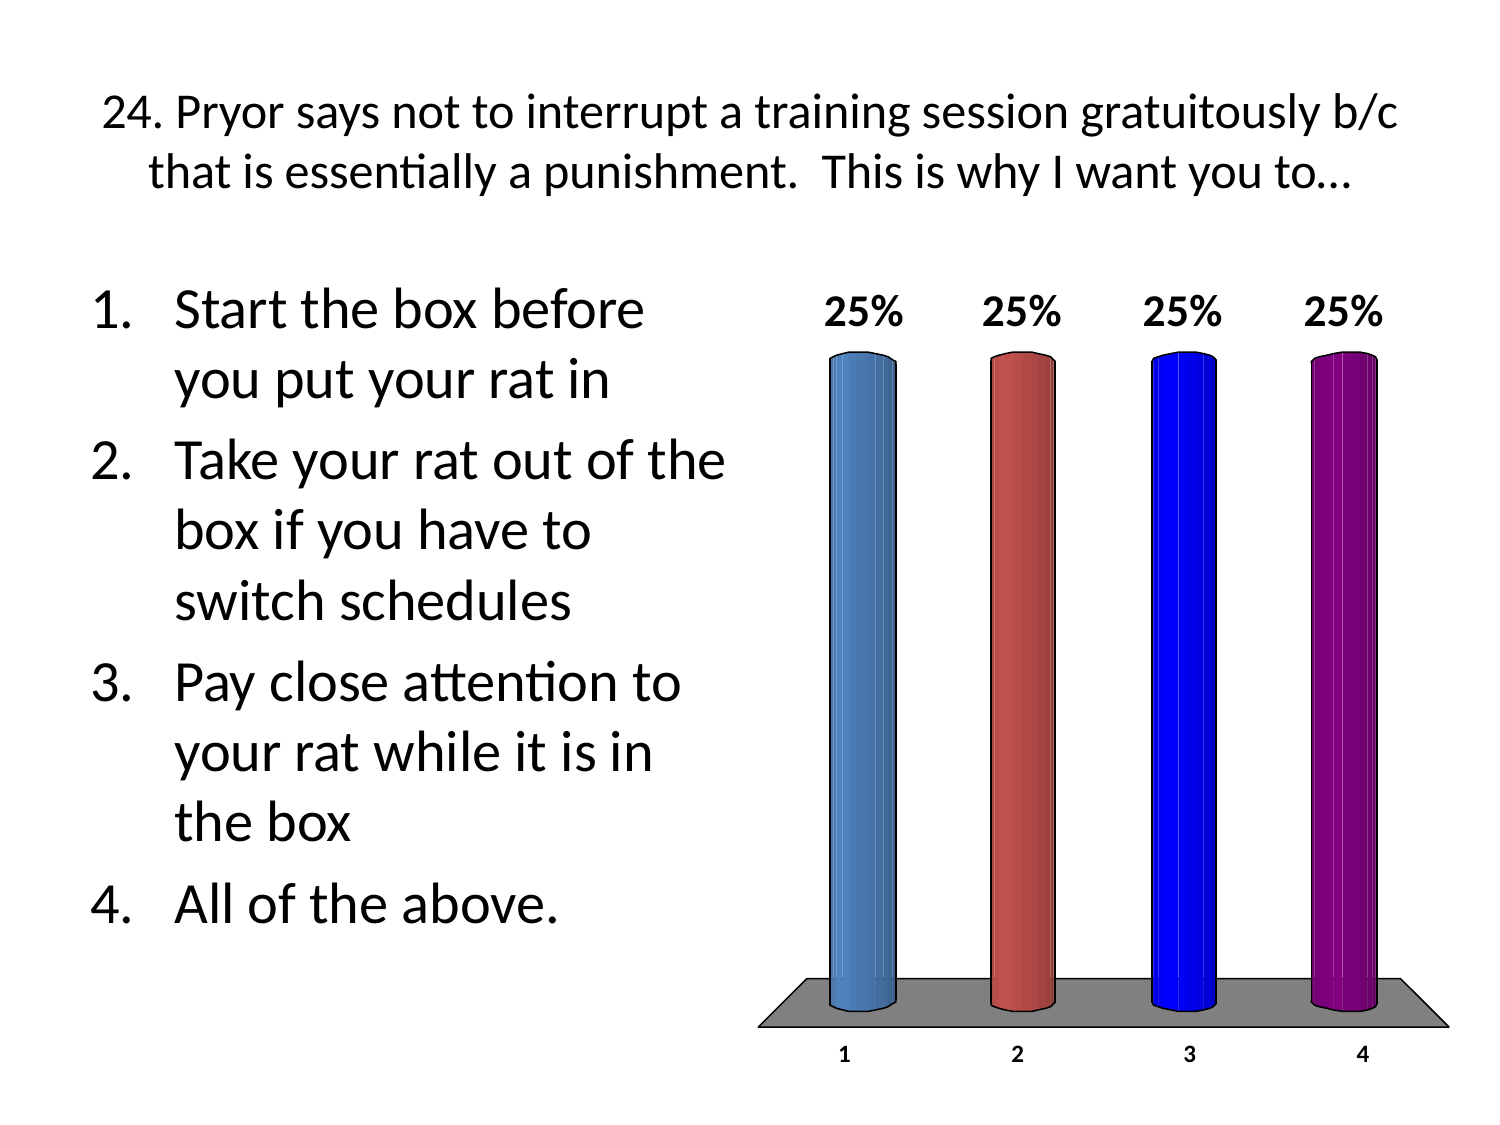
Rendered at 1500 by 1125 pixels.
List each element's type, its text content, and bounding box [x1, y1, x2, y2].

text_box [739, 270, 1490, 1115]
list Start the box before you put your rat in Take your rat out of the box if you have to switch schedules Pay close attention to your rat while it is in the box All of the above. [75, 262, 750, 1005]
title 24. Pryor says not to interrupt a training session gratuitously b/c that is essentially a punishment. This is why I want you to… [75, 45, 1425, 233]
